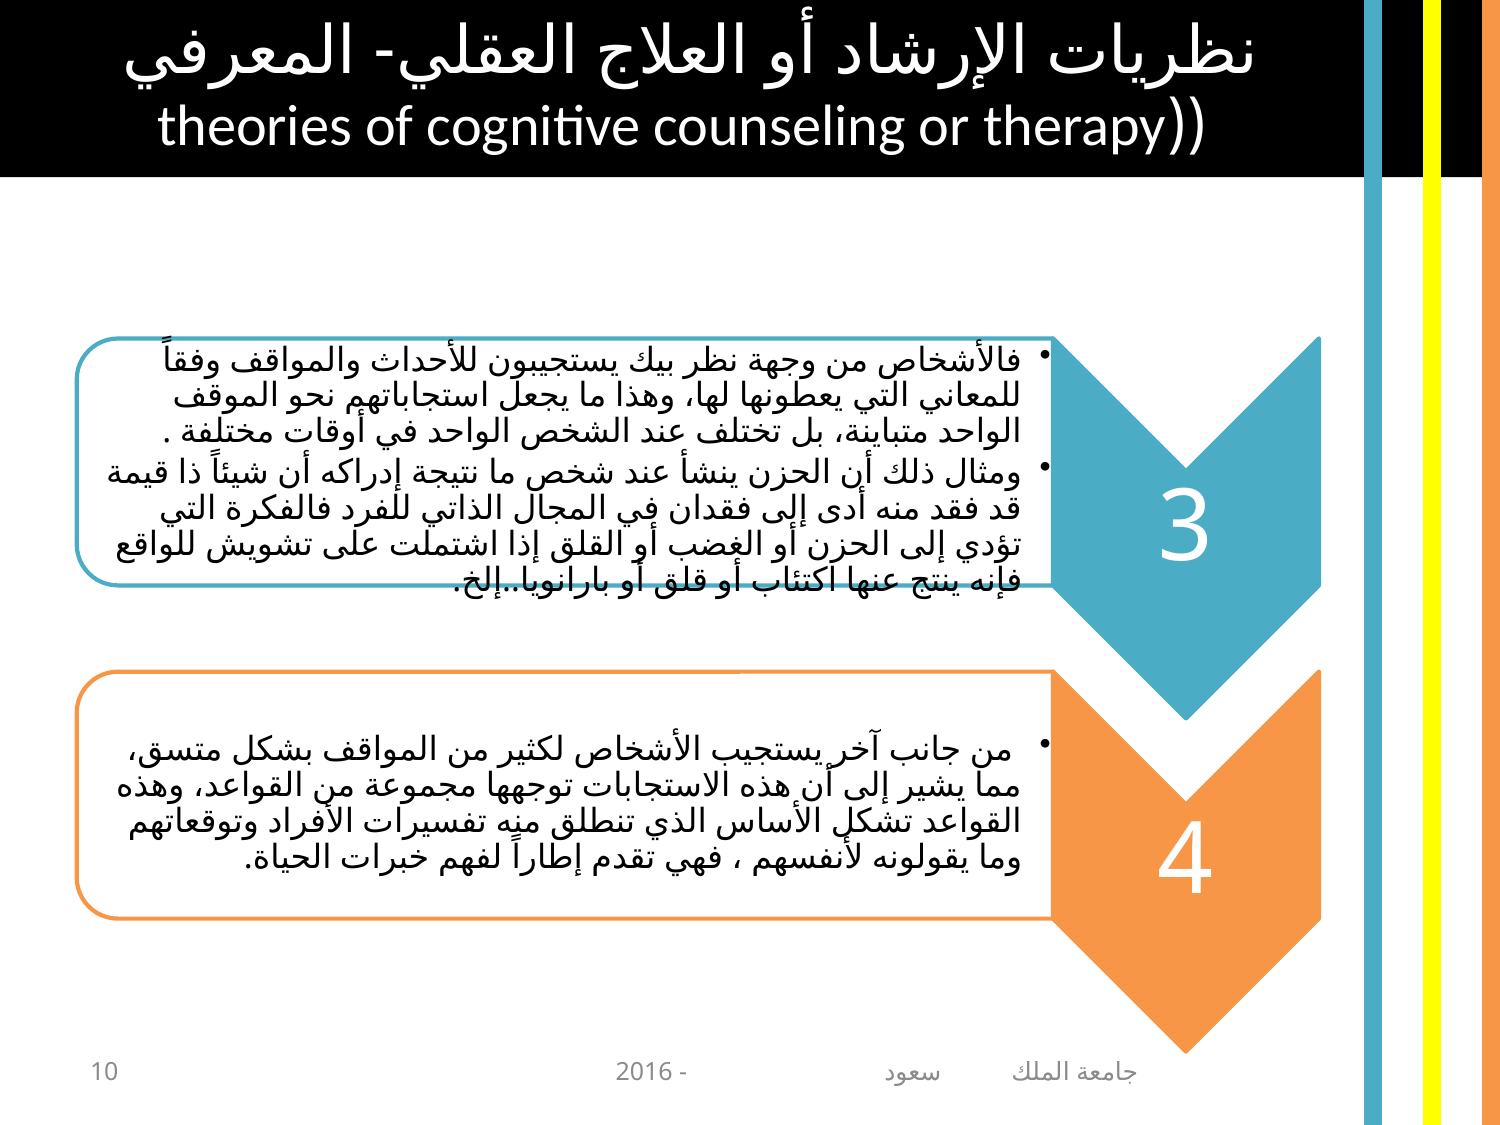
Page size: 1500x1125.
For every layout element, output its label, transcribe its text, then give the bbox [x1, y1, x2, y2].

text_box [1421, 0, 1443, 1125]
text_box [1443, 0, 1480, 179]
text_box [76, 337, 1320, 1053]
text_box [0, 0, 1362, 179]
text_box [1362, 0, 1384, 1125]
slide_number 10 [75, 1060, 425, 1103]
footer جامعة الملك سعود - 2016 [512, 1061, 988, 1103]
text_box نظريات الإرشاد أو العلاج العقلي- المعرفي ((theories of cognitive counseling or therapy [70, 0, 1294, 165]
text_box [1384, 0, 1421, 179]
text_box [1480, 0, 1500, 1125]
